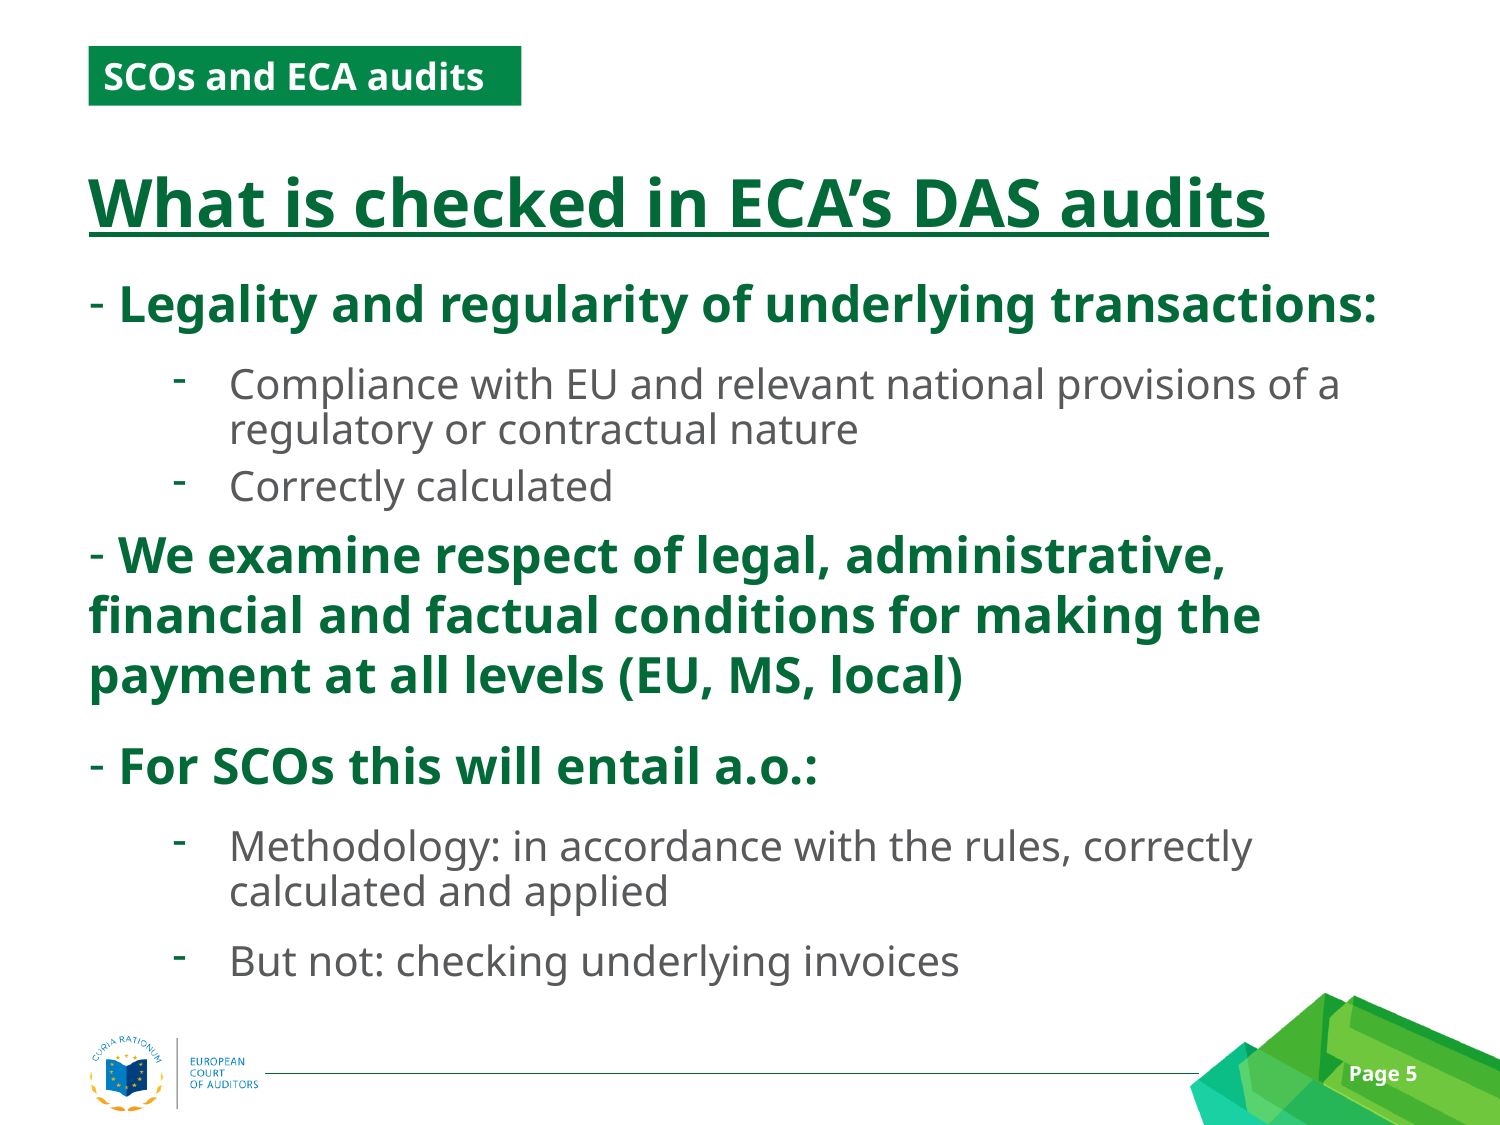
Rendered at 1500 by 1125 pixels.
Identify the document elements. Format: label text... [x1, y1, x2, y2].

text_box SCOs and ECA audits [88, 46, 522, 106]
slide_number Page 5 [1122, 1053, 1418, 1095]
picture [1175, 987, 1500, 1125]
list What is checked in ECA’s DAS audits Legality and regularity of underlying transactions: Compliance with EU and relevant national provisions of a regulatory or contractual nature Correctly calculated We examine respect of legal, administrative, financial and factual conditions for making the payment at all levels (EU, MS, local) For SCOs this will entail a.o.: Methodology: in accordance with the rules, correctly calculated and applied But not: checking underlying invoices [88, 160, 1412, 976]
picture [82, 1028, 265, 1118]
